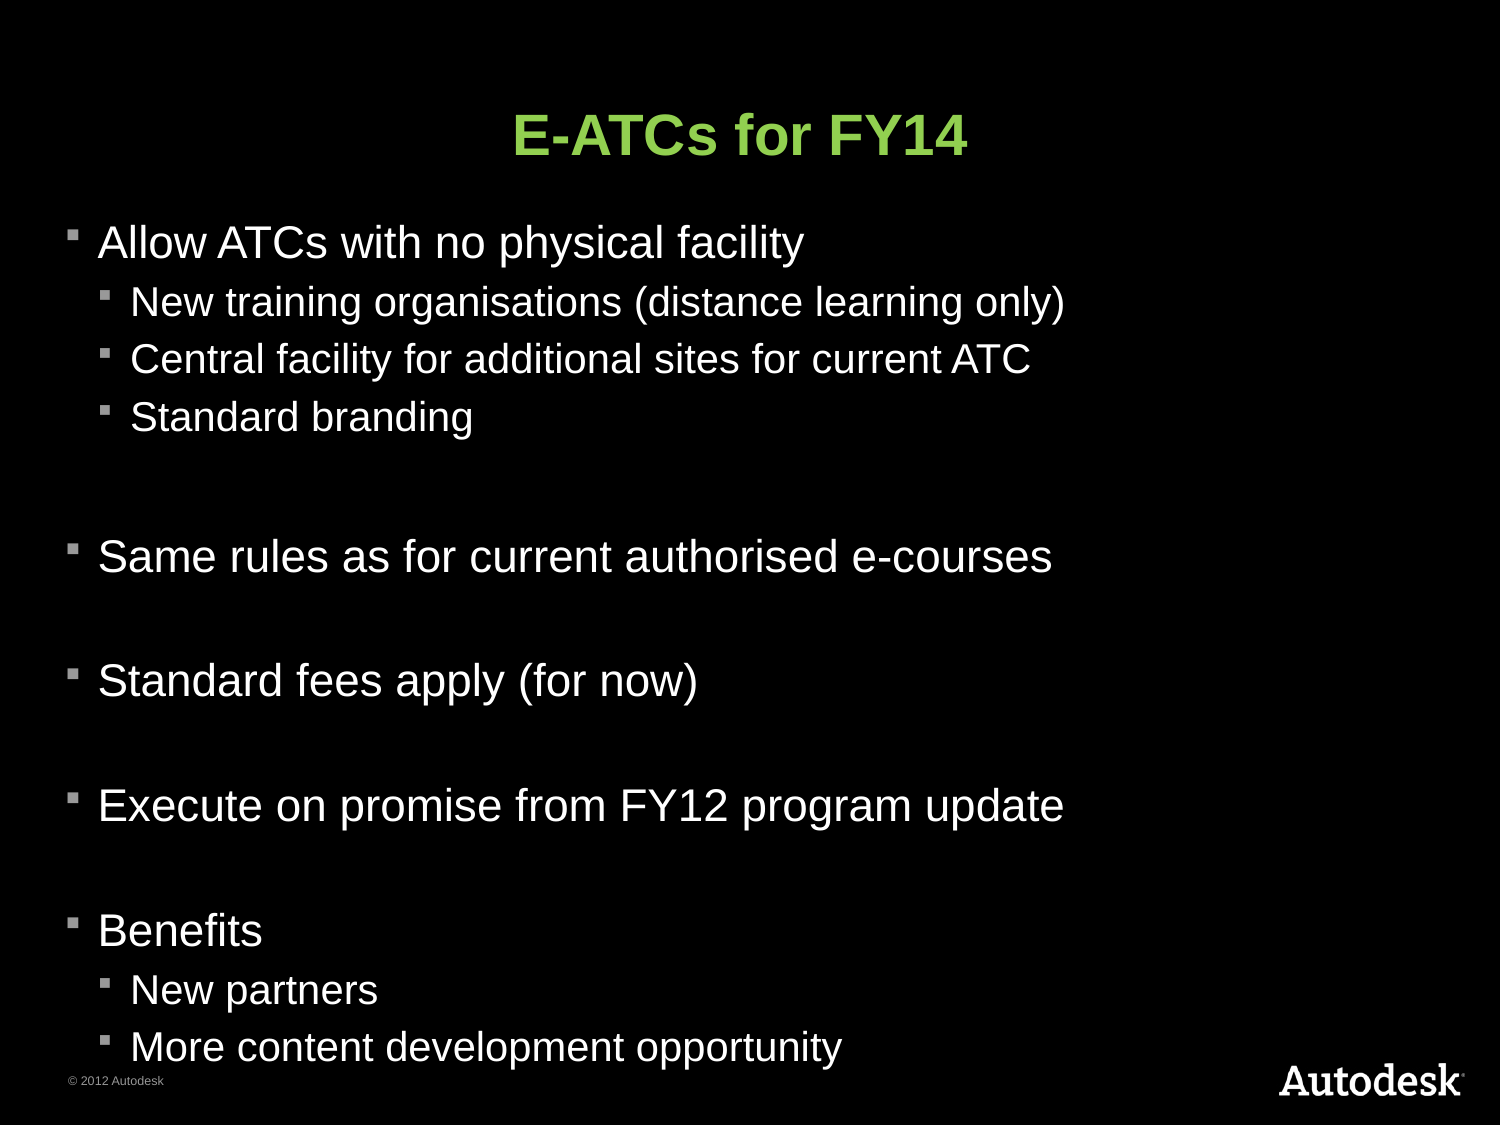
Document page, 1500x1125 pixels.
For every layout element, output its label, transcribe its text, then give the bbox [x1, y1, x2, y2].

picture [0, 1036, 1500, 1125]
title E-ATCs for FY14 [55, 49, 1425, 214]
list Allow ATCs with no physical facility New training organisations (distance learning only) Central facility for additional sites for current ATC Standard branding Same rules as for current authorised e-courses Standard fees apply (for now) Execute on promise from FY12 program update Benefits New partners More content development opportunity [64, 211, 1438, 1026]
